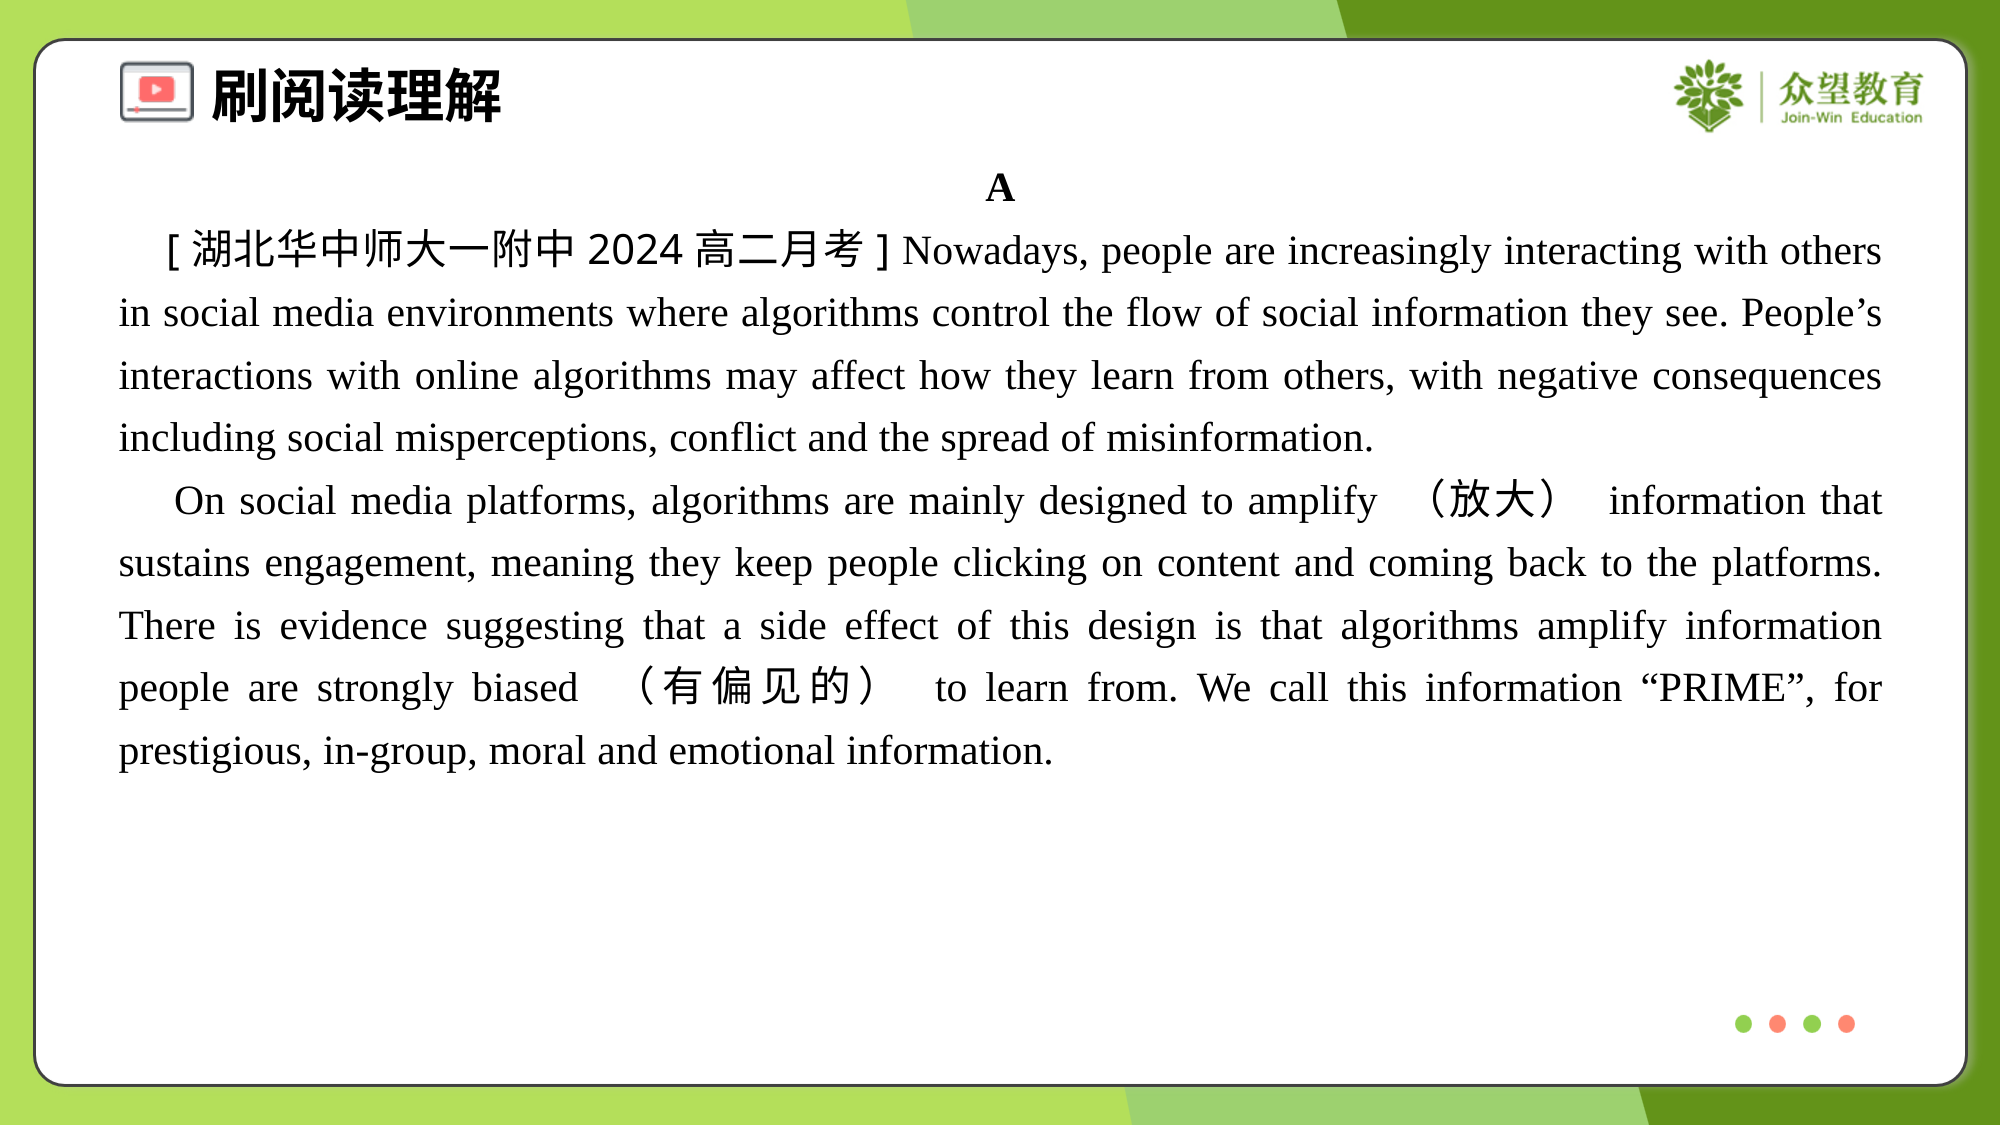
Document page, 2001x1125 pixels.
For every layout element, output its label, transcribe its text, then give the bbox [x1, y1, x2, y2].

text_box A [湖北华中师大一附中2024高二月考] Nowadays, people are increasingly interacting with others in social media environments where algorithms control the flow of social information they see. People’s interactions with online algorithms may affect how they learn from others, with negative consequences including social misperceptions, conflict and the spread of misinformation. On social media platforms, algorithms are mainly designed to amplify （放大） information that sustains engagement, meaning they keep people clicking on content and coming back to the platforms. There is evidence suggesting that a side effect of this design is that algorithms amplify information people are strongly biased （有偏见的） to learn from. We call this information “PRIME”, for prestigious, in-group, moral and emotional information. [118, 147, 1883, 773]
picture [0, 0, 2000, 1125]
